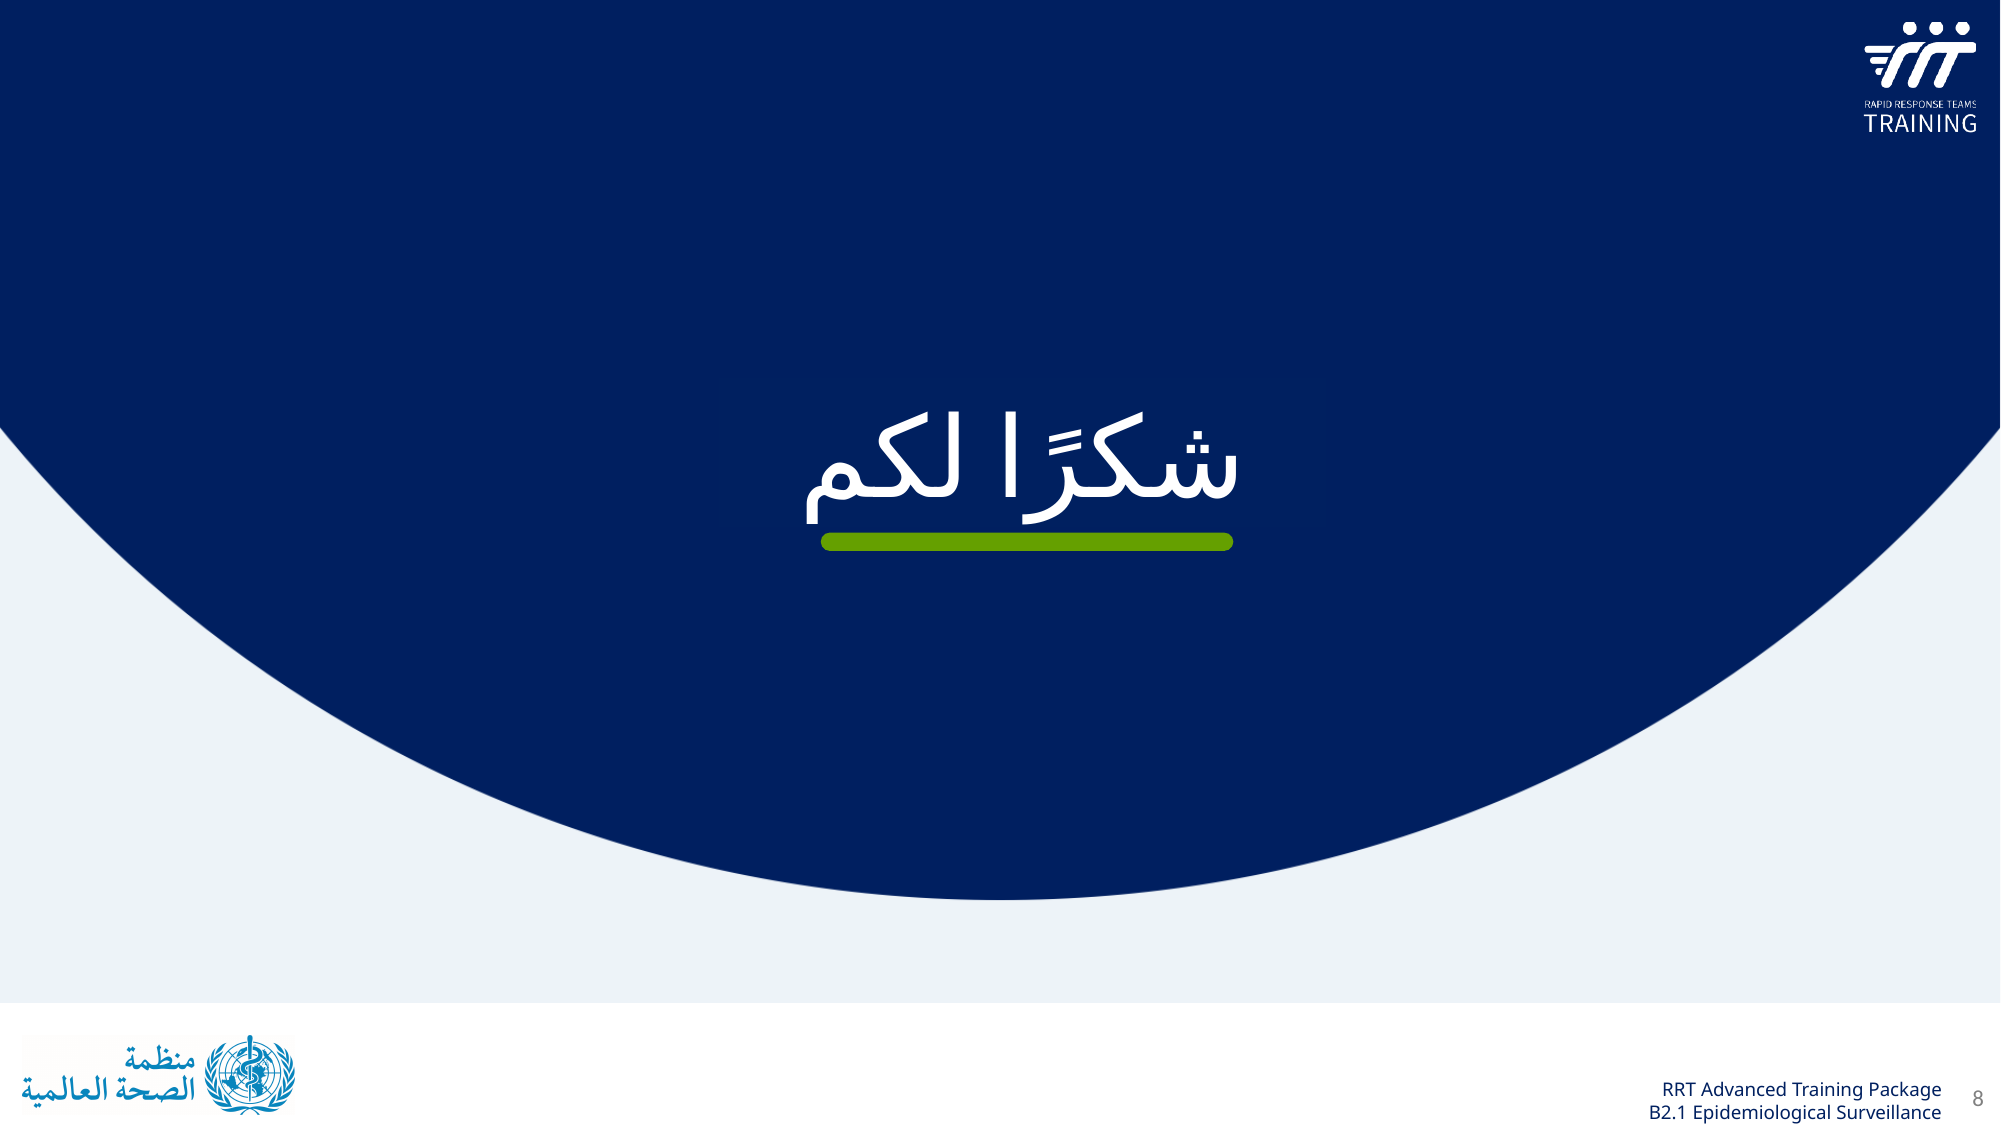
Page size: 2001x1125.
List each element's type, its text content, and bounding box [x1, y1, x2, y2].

text_box شكرًا لكم [718, 377, 1327, 528]
picture [22, 1035, 295, 1115]
picture [0, 0, 2001, 1003]
picture [252, 1050, 258, 1059]
